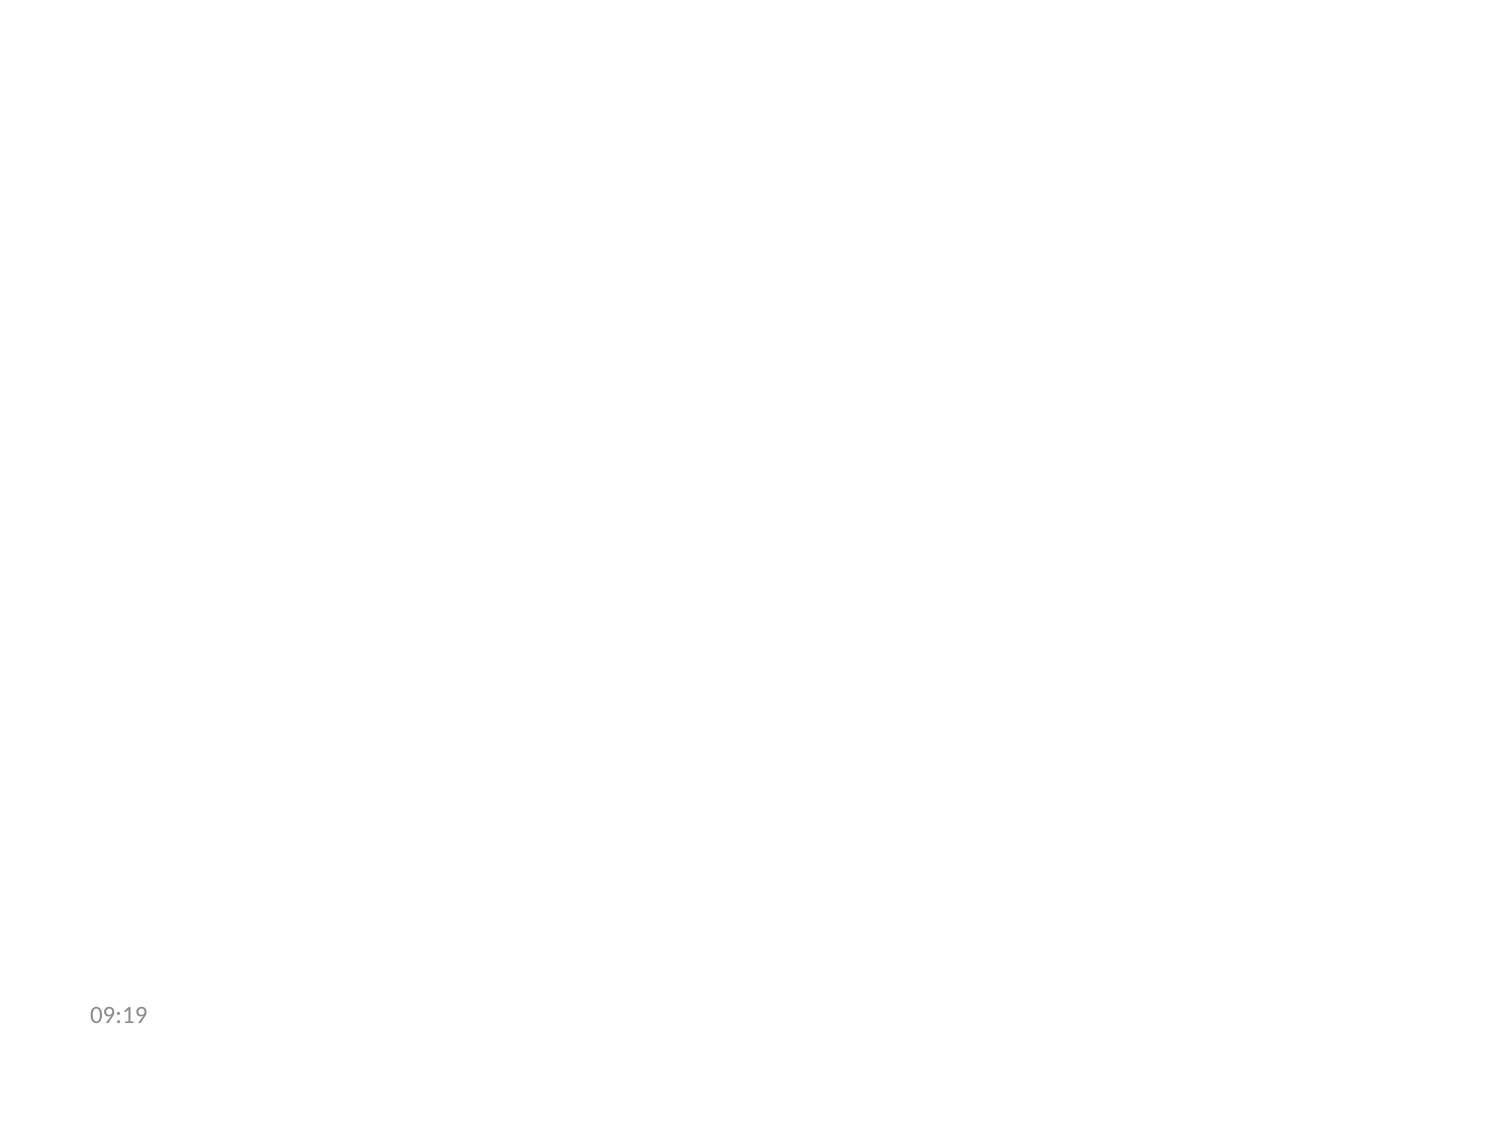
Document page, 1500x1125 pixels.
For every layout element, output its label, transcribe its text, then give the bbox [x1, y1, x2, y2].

text_box 15:35 [75, 983, 425, 1044]
